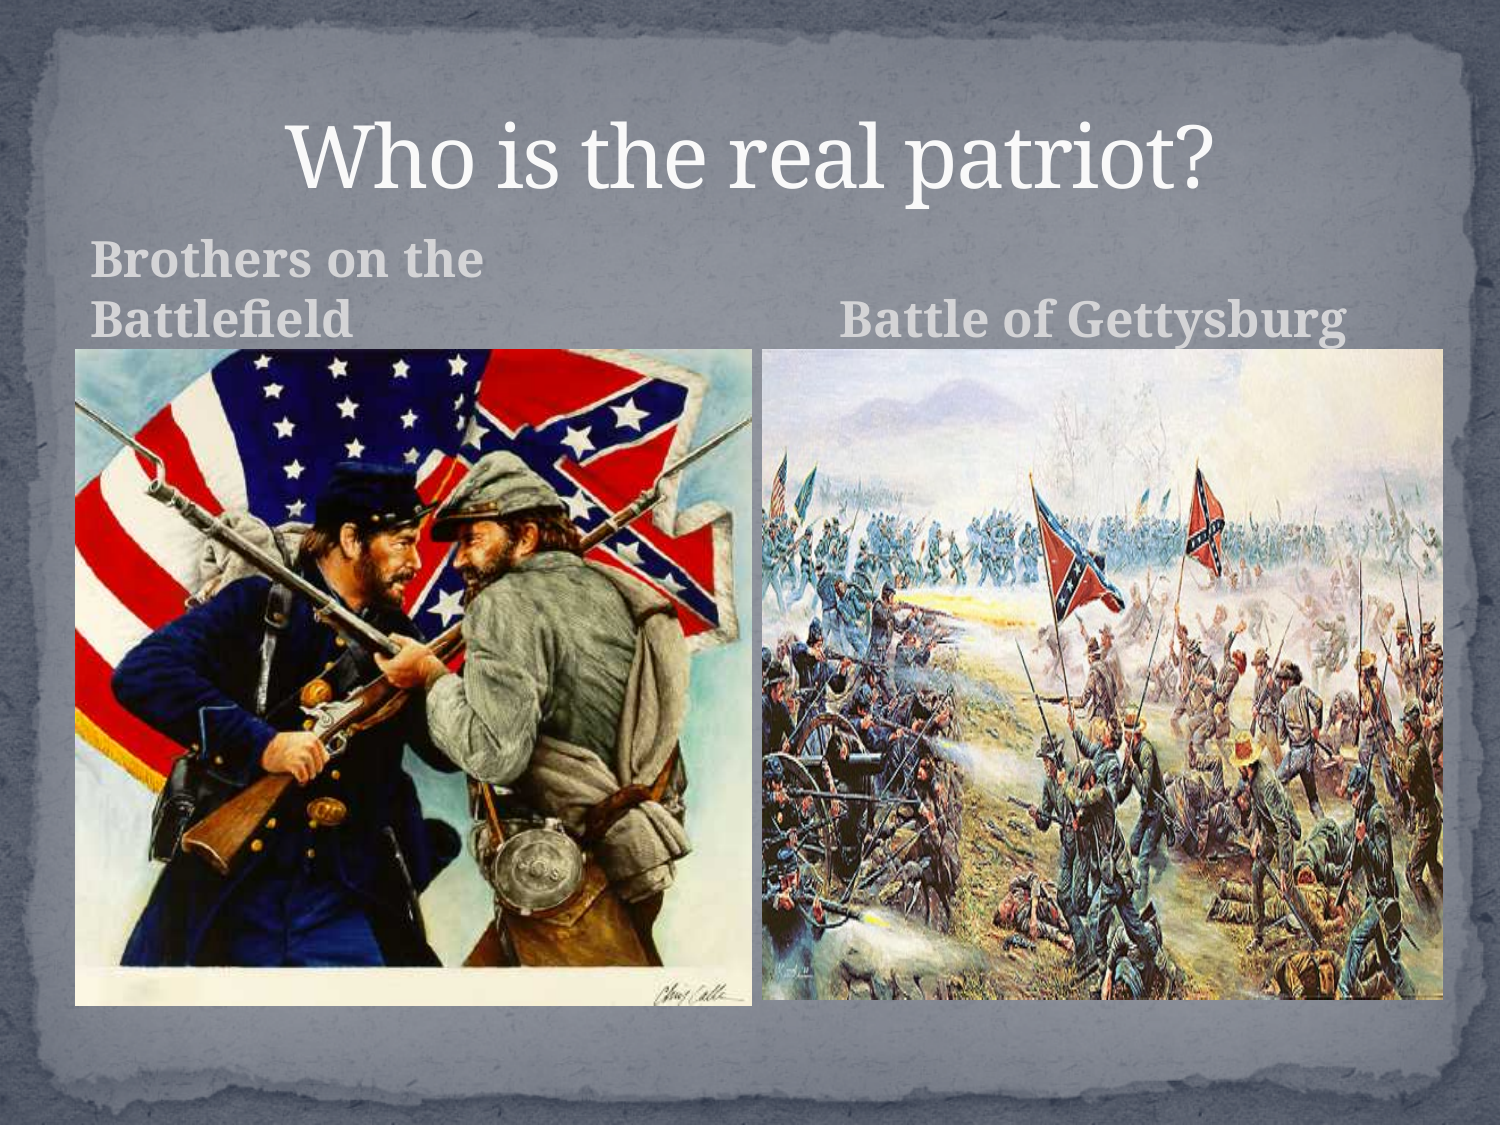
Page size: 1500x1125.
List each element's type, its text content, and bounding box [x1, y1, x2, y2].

picture [762, 349, 1443, 1000]
title Who is the real patriot? [74, 25, 1425, 213]
list Brothers on the Battlefield [73, 228, 740, 342]
picture [75, 349, 752, 1006]
list Battle of Gettysburg [760, 228, 1427, 342]
